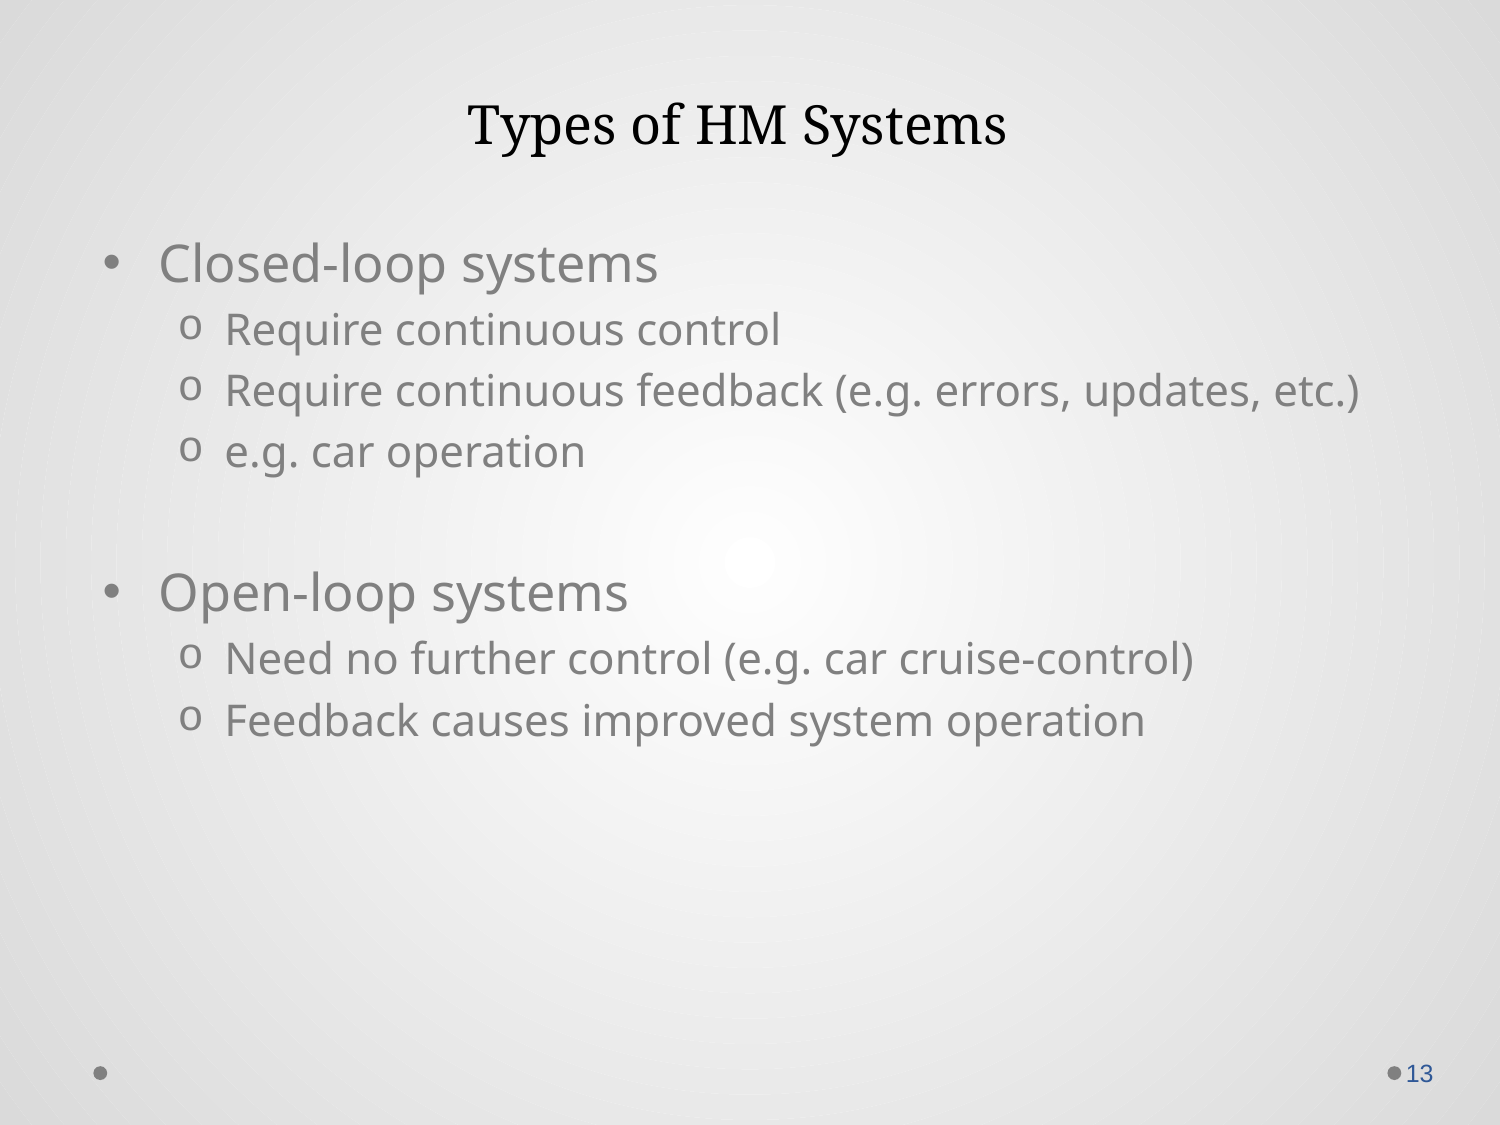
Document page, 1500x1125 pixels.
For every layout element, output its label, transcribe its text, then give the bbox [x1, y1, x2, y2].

list Closed-loop systems Require continuous control Require continuous feedback (e.g. errors, updates, etc.) e.g. car operation Open-loop systems Need no further control (e.g. car cruise-control) Feedback causes improved system operation [87, 149, 1438, 1113]
title Types of HM Systems [62, 62, 1413, 163]
slide_number 13 [1401, 1042, 1494, 1103]
